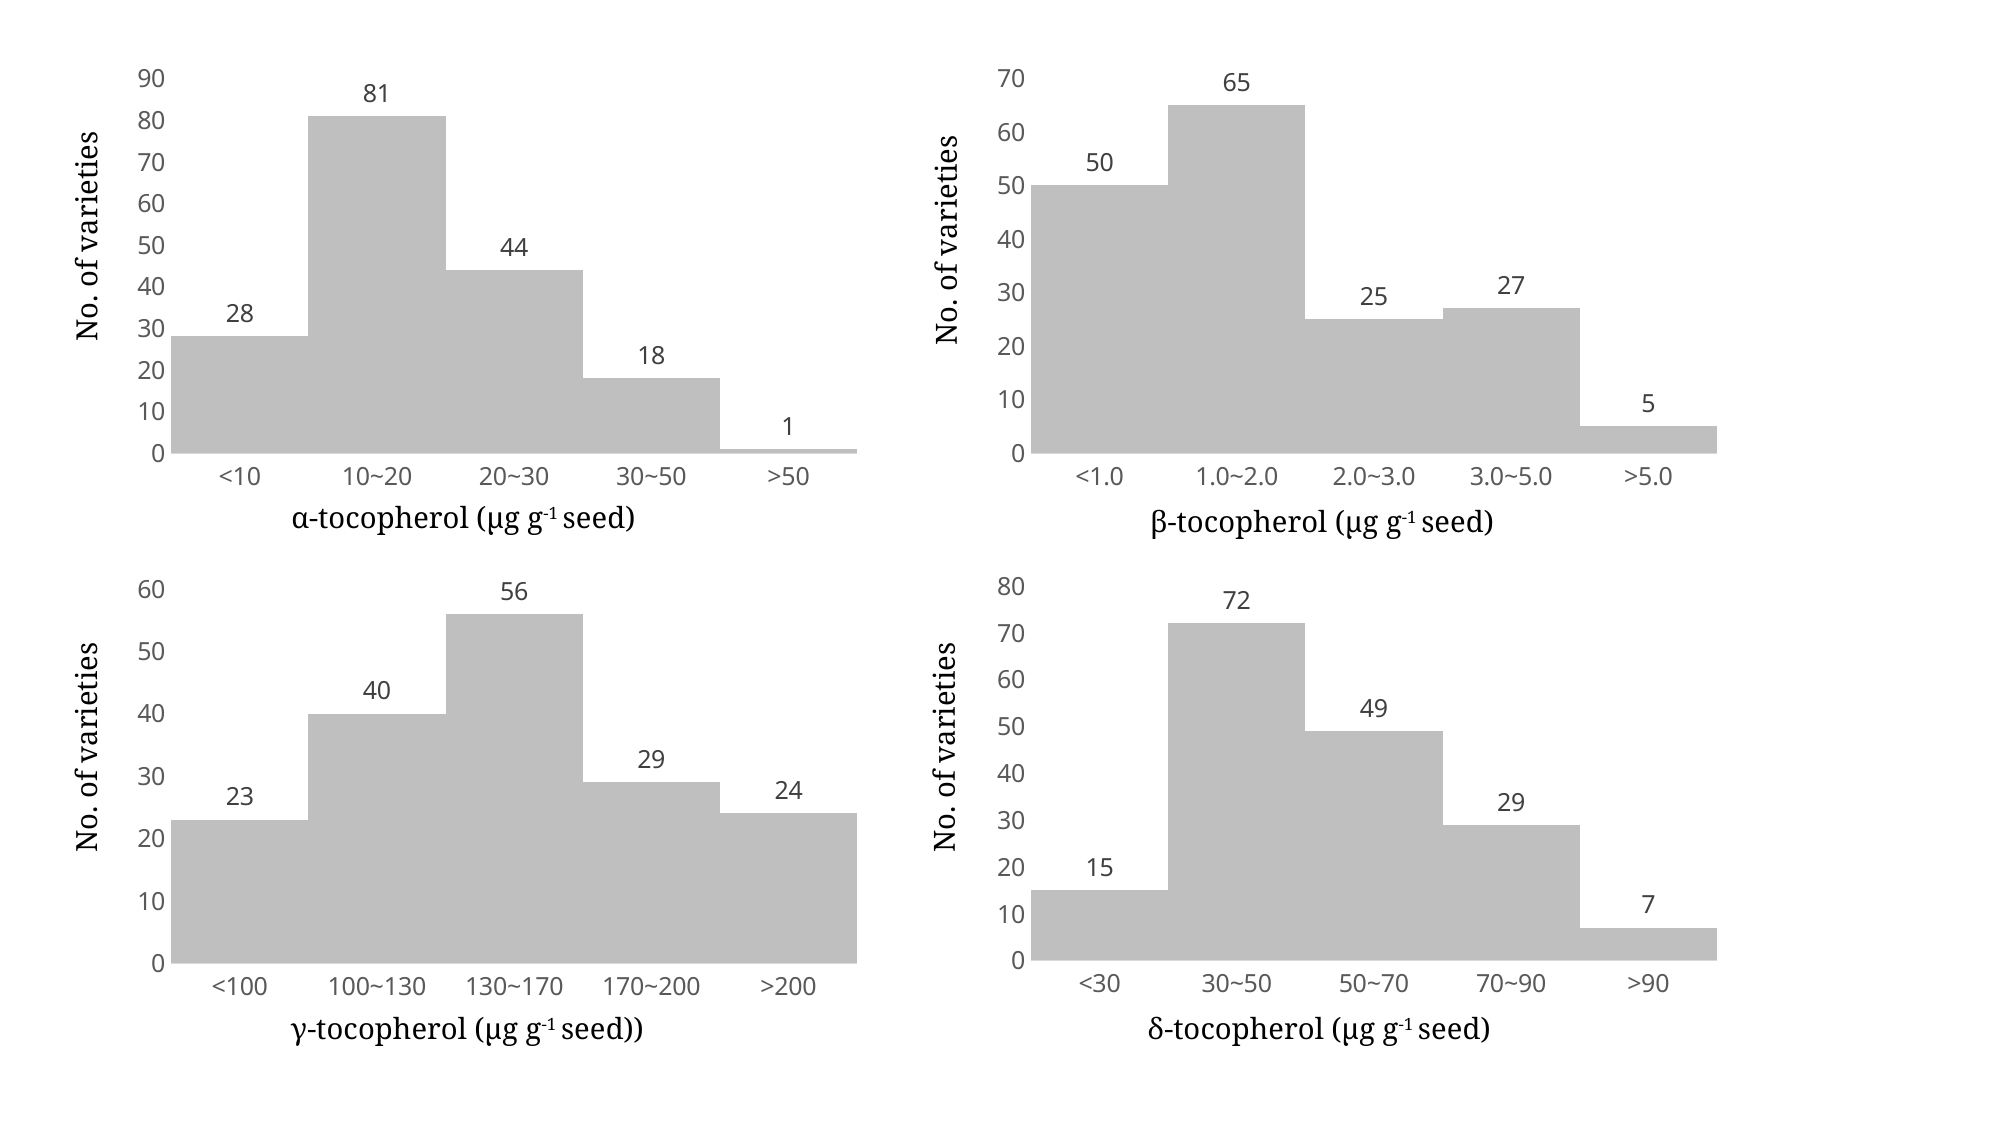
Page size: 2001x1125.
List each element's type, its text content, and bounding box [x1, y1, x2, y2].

text_box γ-tocopherol (μg g-1 seed)) [275, 1013, 659, 1053]
chart [122, 562, 873, 1013]
text_box δ-tocopherol (μg g-1 seed) [1132, 1010, 1506, 1053]
chart [981, 52, 1732, 503]
text_box α-tocopherol (μg g-1 seed) [276, 503, 651, 542]
text_box No. of varieties [920, 146, 981, 361]
text_box β-tocopherol (μg g-1 seed) [1135, 503, 1509, 546]
text_box No. of varieties [60, 653, 122, 868]
chart [981, 559, 1732, 1010]
text_box No. of varieties [60, 142, 122, 357]
text_box No. of varieties [918, 653, 981, 868]
chart [122, 52, 873, 503]
